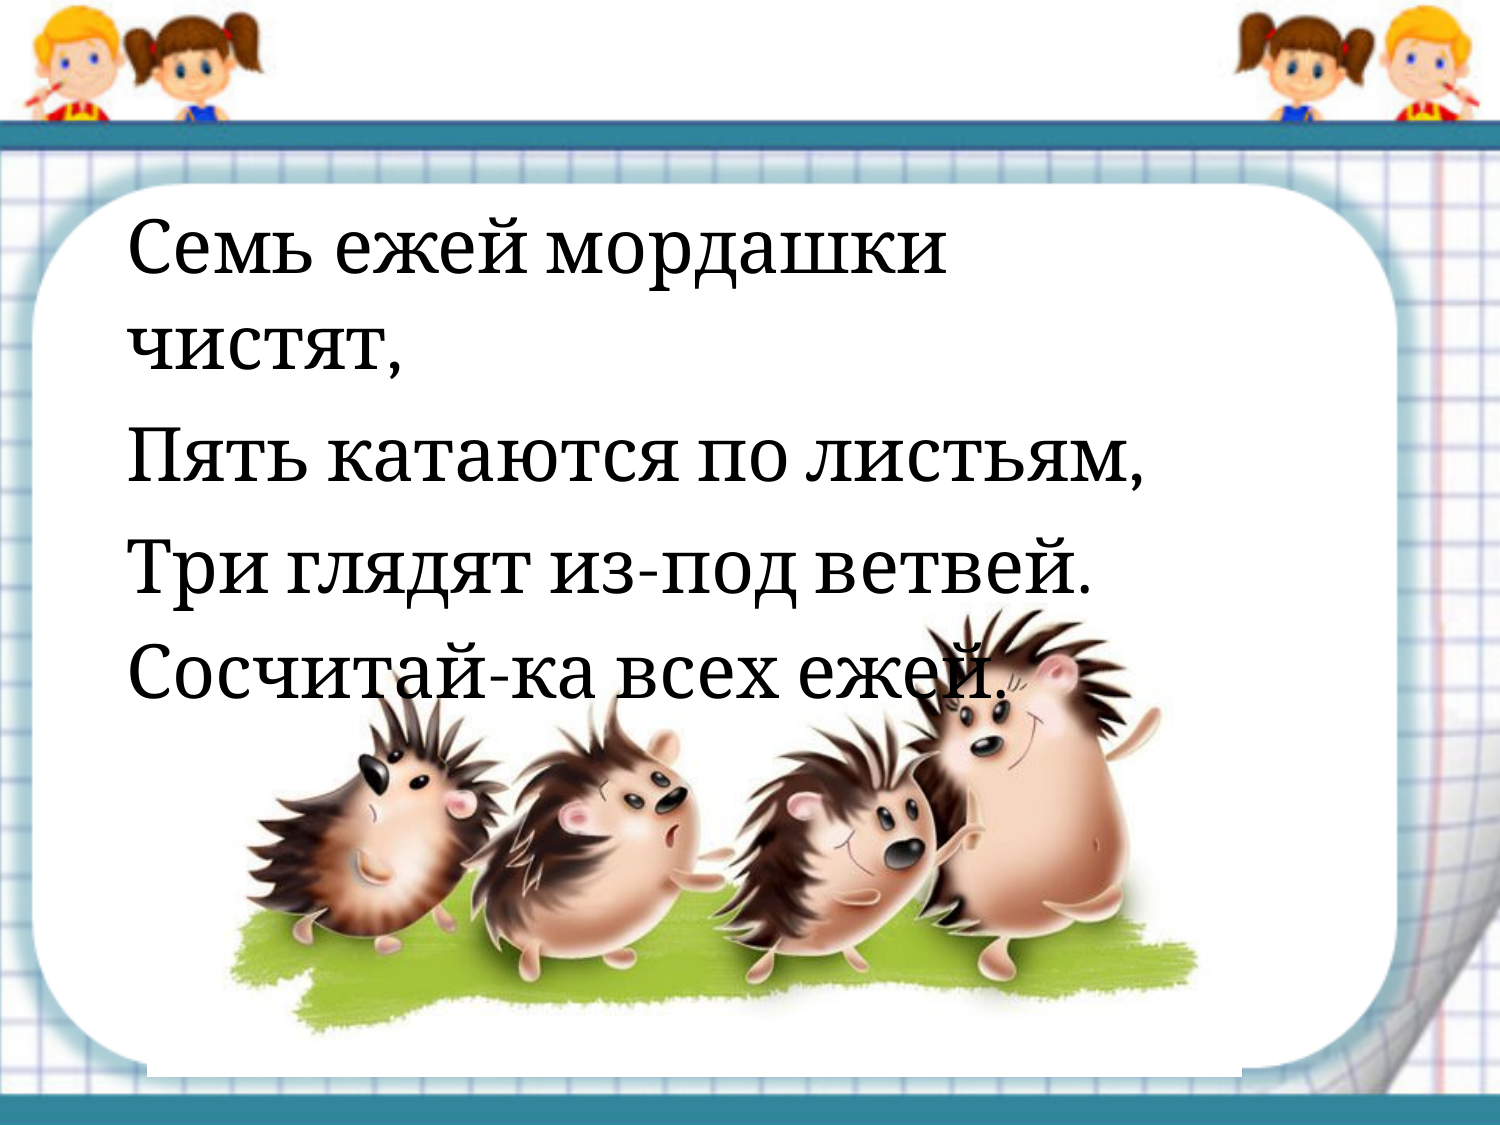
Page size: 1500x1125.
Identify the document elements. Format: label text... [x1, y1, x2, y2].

text_box Семь ежей мордашки чистят, Пять катаются по листьям, Три глядят из-под ветвей. Сосчитай-ка всех ежей. [112, 184, 1176, 722]
picture [0, 0, 1500, 1125]
